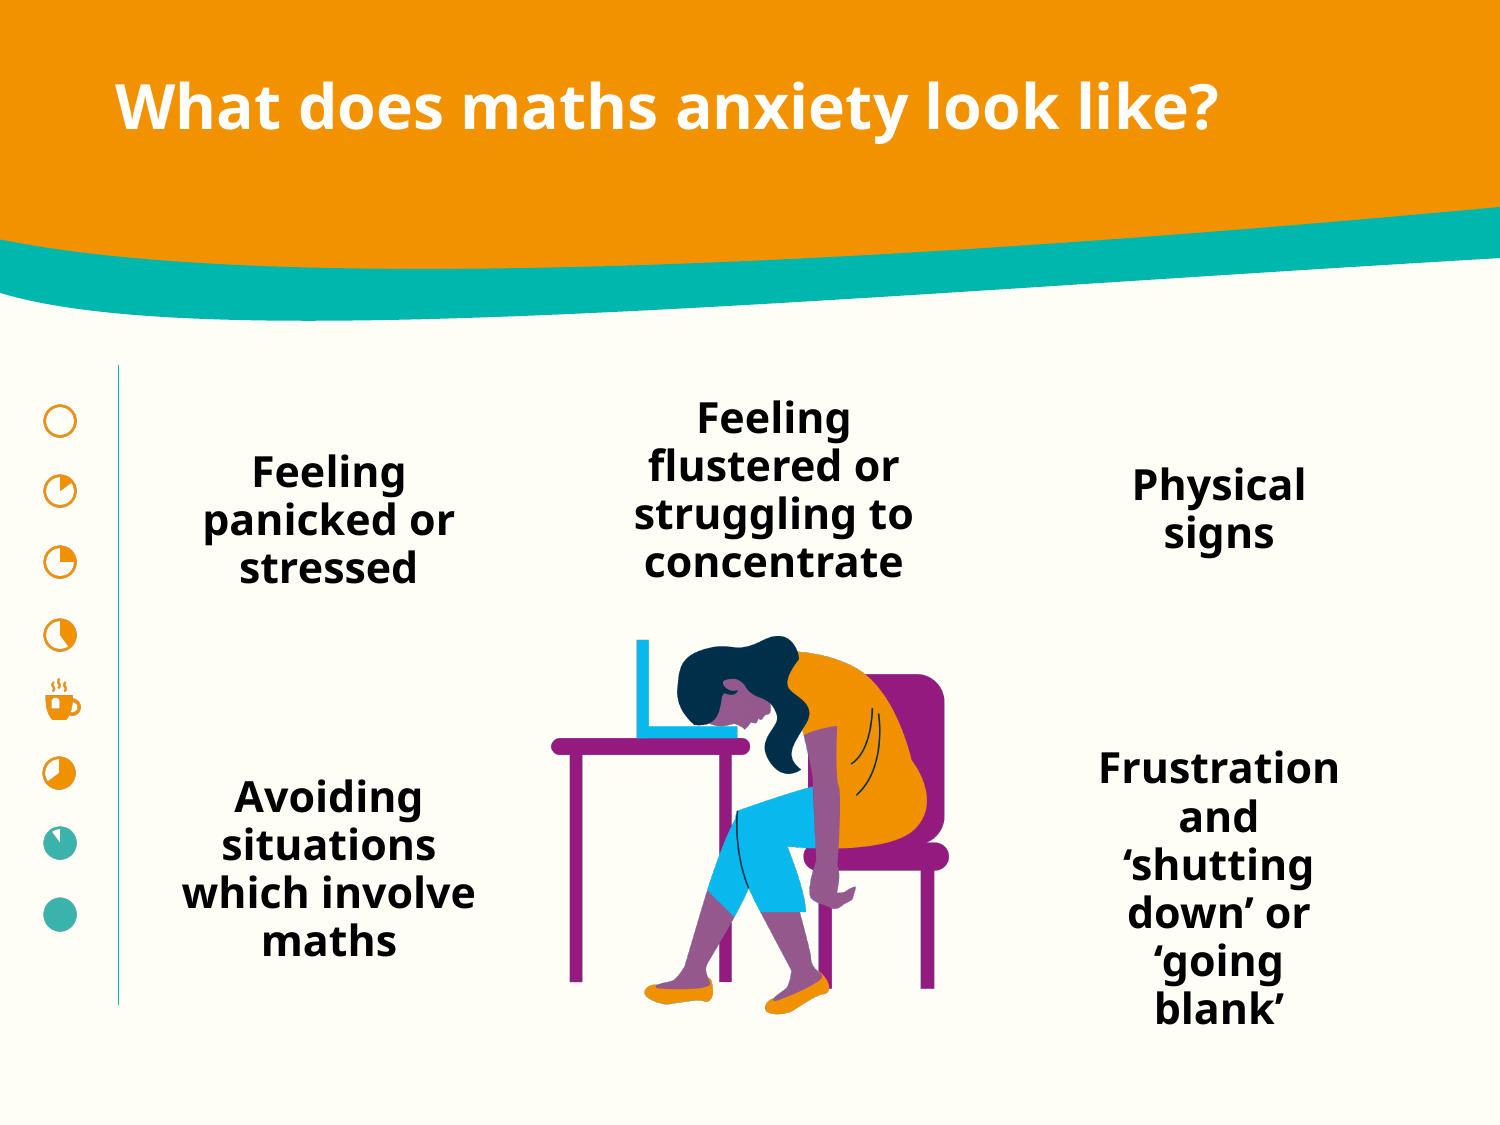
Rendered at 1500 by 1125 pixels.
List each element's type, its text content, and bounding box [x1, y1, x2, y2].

picture [39, 822, 81, 864]
text_box Frustration and ‘shutting down’ or ‘going blank’ [1083, 744, 1355, 1034]
picture [39, 541, 81, 583]
text_box Avoiding situations which involve maths [164, 772, 494, 966]
picture [39, 614, 81, 656]
text_box Physical signs [1083, 461, 1355, 558]
text_box Feeling panicked or stressed [193, 447, 465, 593]
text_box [551, 629, 948, 1016]
picture [36, 672, 90, 726]
picture [39, 400, 81, 442]
list What does maths anxiety look like? [100, 67, 1411, 258]
picture [39, 893, 81, 936]
text_box Feeling flustered or struggling to concentrate [622, 393, 926, 587]
picture [38, 752, 80, 794]
picture [39, 470, 81, 512]
